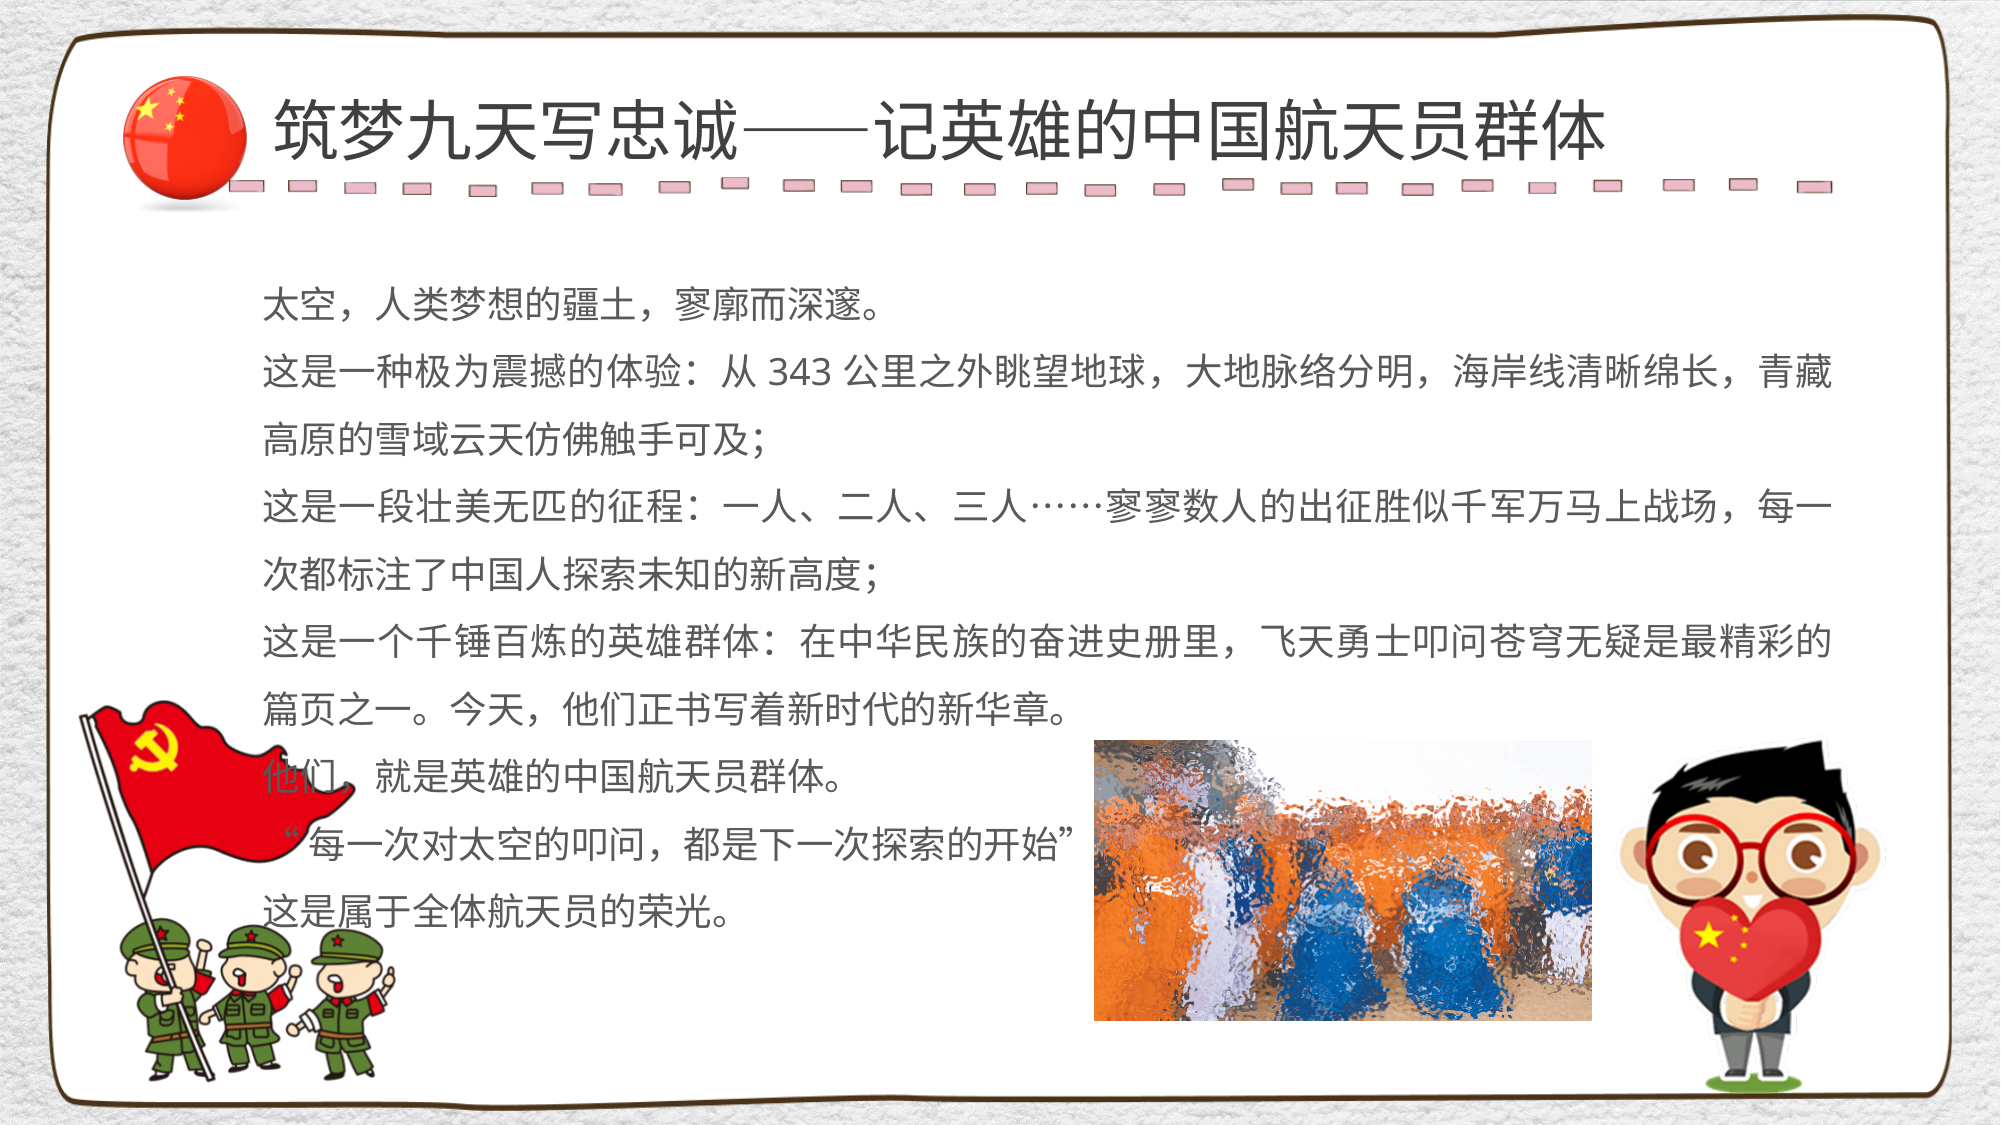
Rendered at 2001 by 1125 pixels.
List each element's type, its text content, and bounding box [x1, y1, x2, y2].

text_box 太空，人类梦想的疆土，寥廓而深邃。 这是一种极为震撼的体验：从343公里之外眺望地球，大地脉络分明，海岸线清晰绵长，青藏高原的雪域云天仿佛触手可及； 这是一段壮美无匹的征程：一人、二人、三人……寥寥数人的出征胜似千军万马上战场，每一次都标注了中国人探索未知的新高度； 这是一个千锤百炼的英雄群体：在中华民族的奋进史册里，飞天勇士叩问苍穹无疑是最精彩的篇页之一。今天，他们正书写着新时代的新华章。 他们，就是英雄的中国航天员群体。 “每一次对太空的叩问，都是下一次探索的开始” 这是属于全体航天员的荣光。 [247, 250, 1848, 941]
picture [0, 0, 2001, 1125]
text_box 筑梦九天写忠诚——记英雄的中国航天员群体 [281, 81, 1933, 177]
